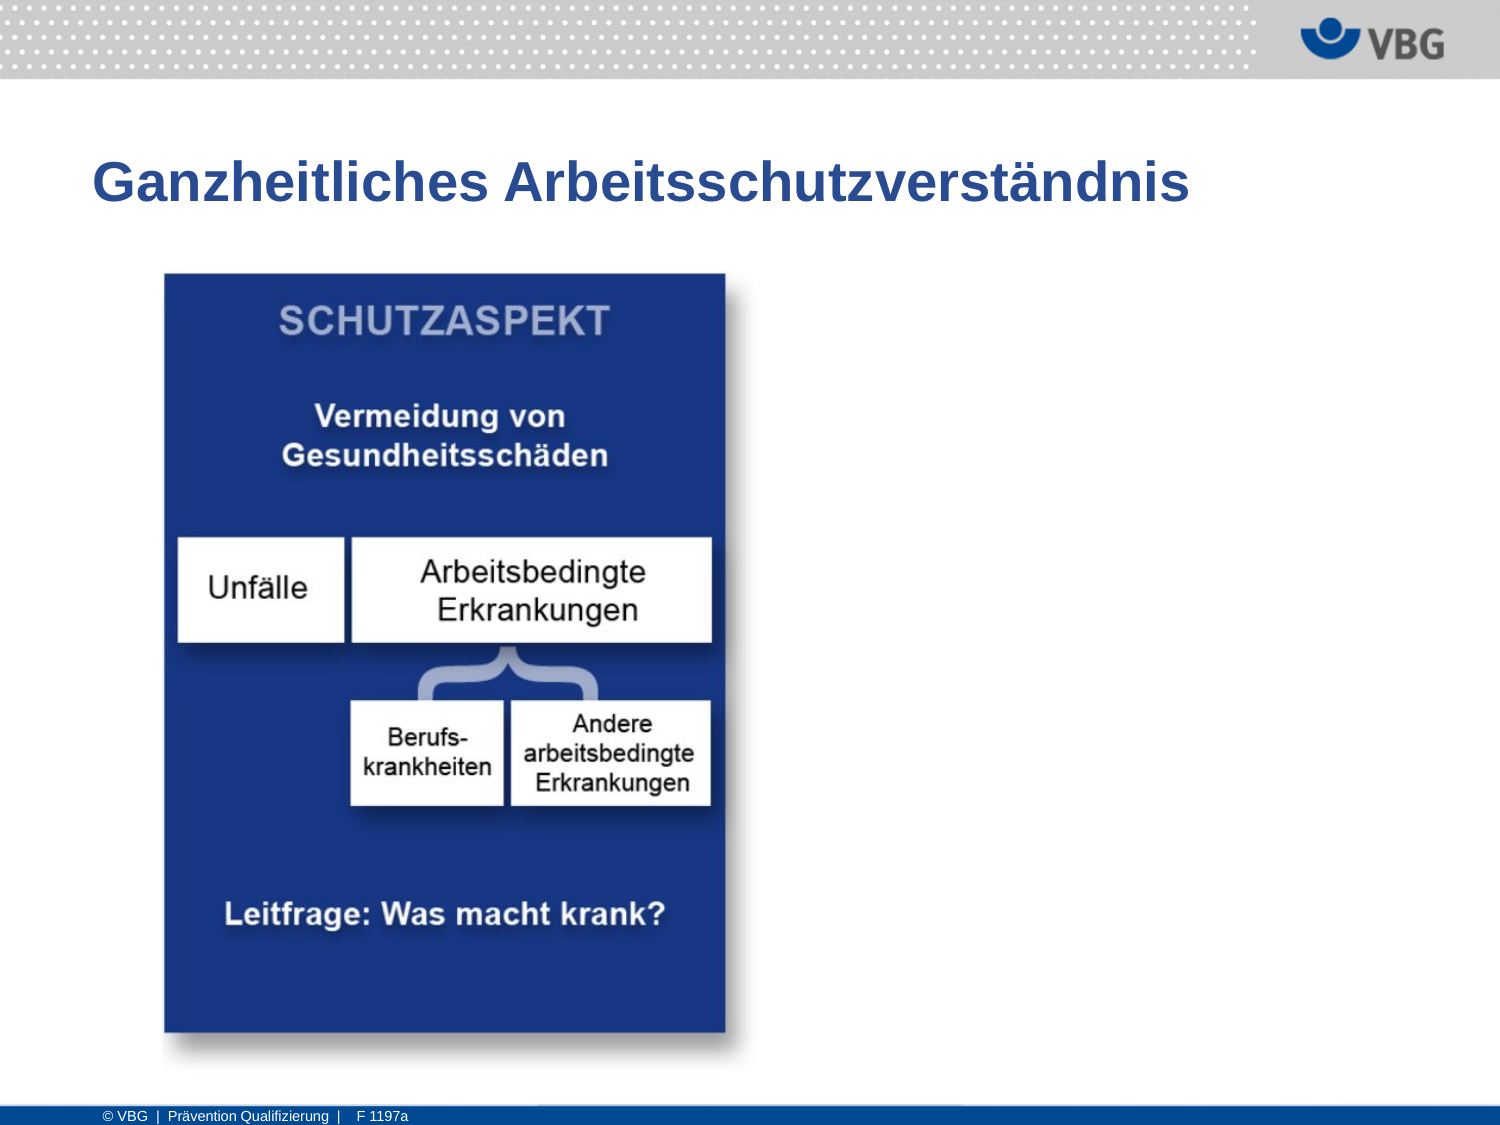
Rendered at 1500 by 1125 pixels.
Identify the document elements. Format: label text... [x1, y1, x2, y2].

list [162, 270, 1338, 1104]
list F 1197a [356, 1108, 547, 1125]
title Ganzheitliches Arbeitsschutzverständnis [92, 112, 1410, 254]
picture [0, 0, 1500, 1125]
